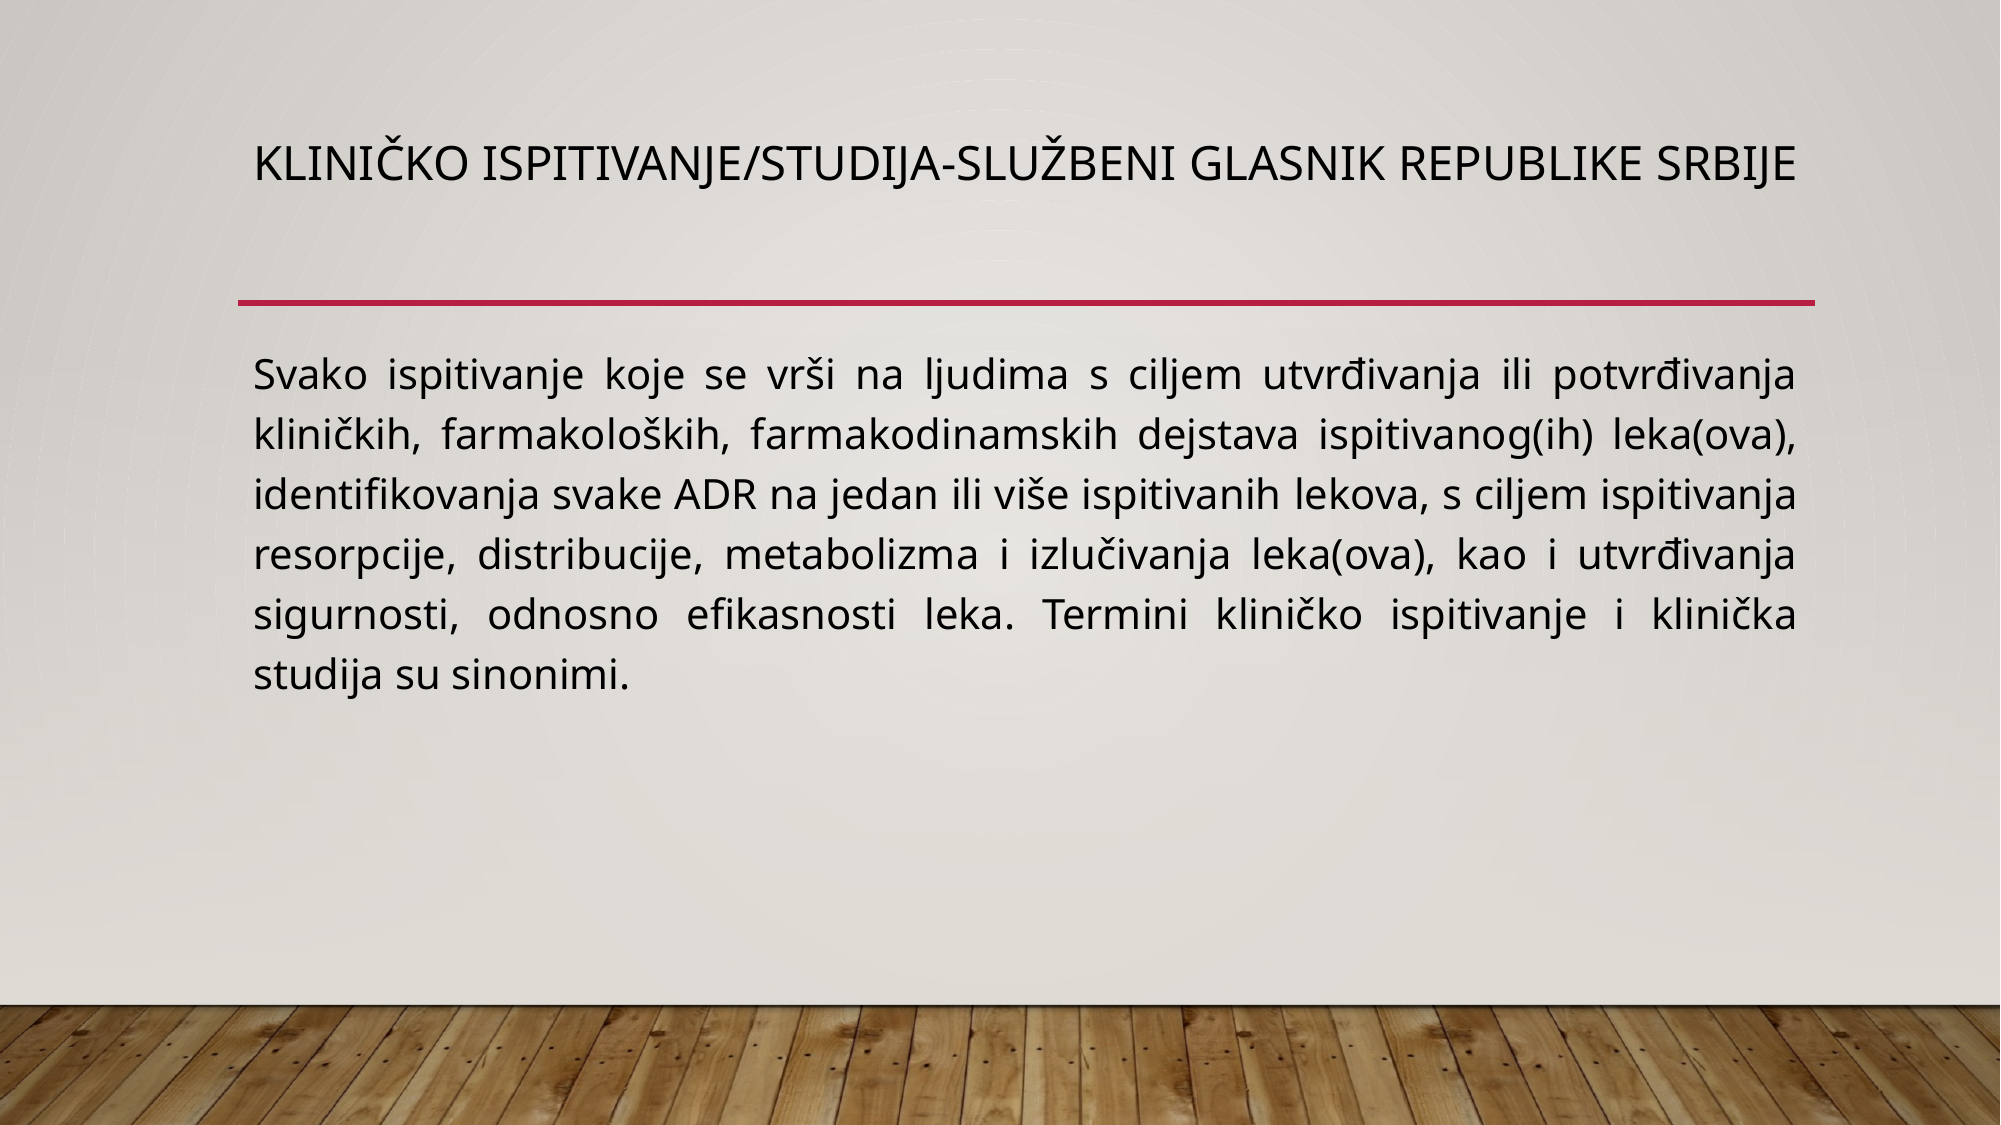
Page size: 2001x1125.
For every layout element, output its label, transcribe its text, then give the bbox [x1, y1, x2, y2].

picture [0, 1005, 2000, 1125]
title Kliničko ispitivanje/Studija-službeni glasnik republike srbije [238, 131, 1814, 305]
list Svako ispitivanje koje se vrši na ljudima s ciljem utvrđivanja ili potvrđivanja kliničkih, farmakoloških, farmakodinamskih dejstava ispitivanog(ih) leka(ova), identifikovanja svake ADR na jedan ili više ispitivanih lekova, s ciljem ispitivanja resorpcije, distribucije, metabolizma i izlučivanja leka(ova), kao i utvrđivanja sigurnosti, odnosno efikasnosti leka. Termini kliničko ispitivanje i klinička studija su sinonimi. [238, 330, 1814, 897]
